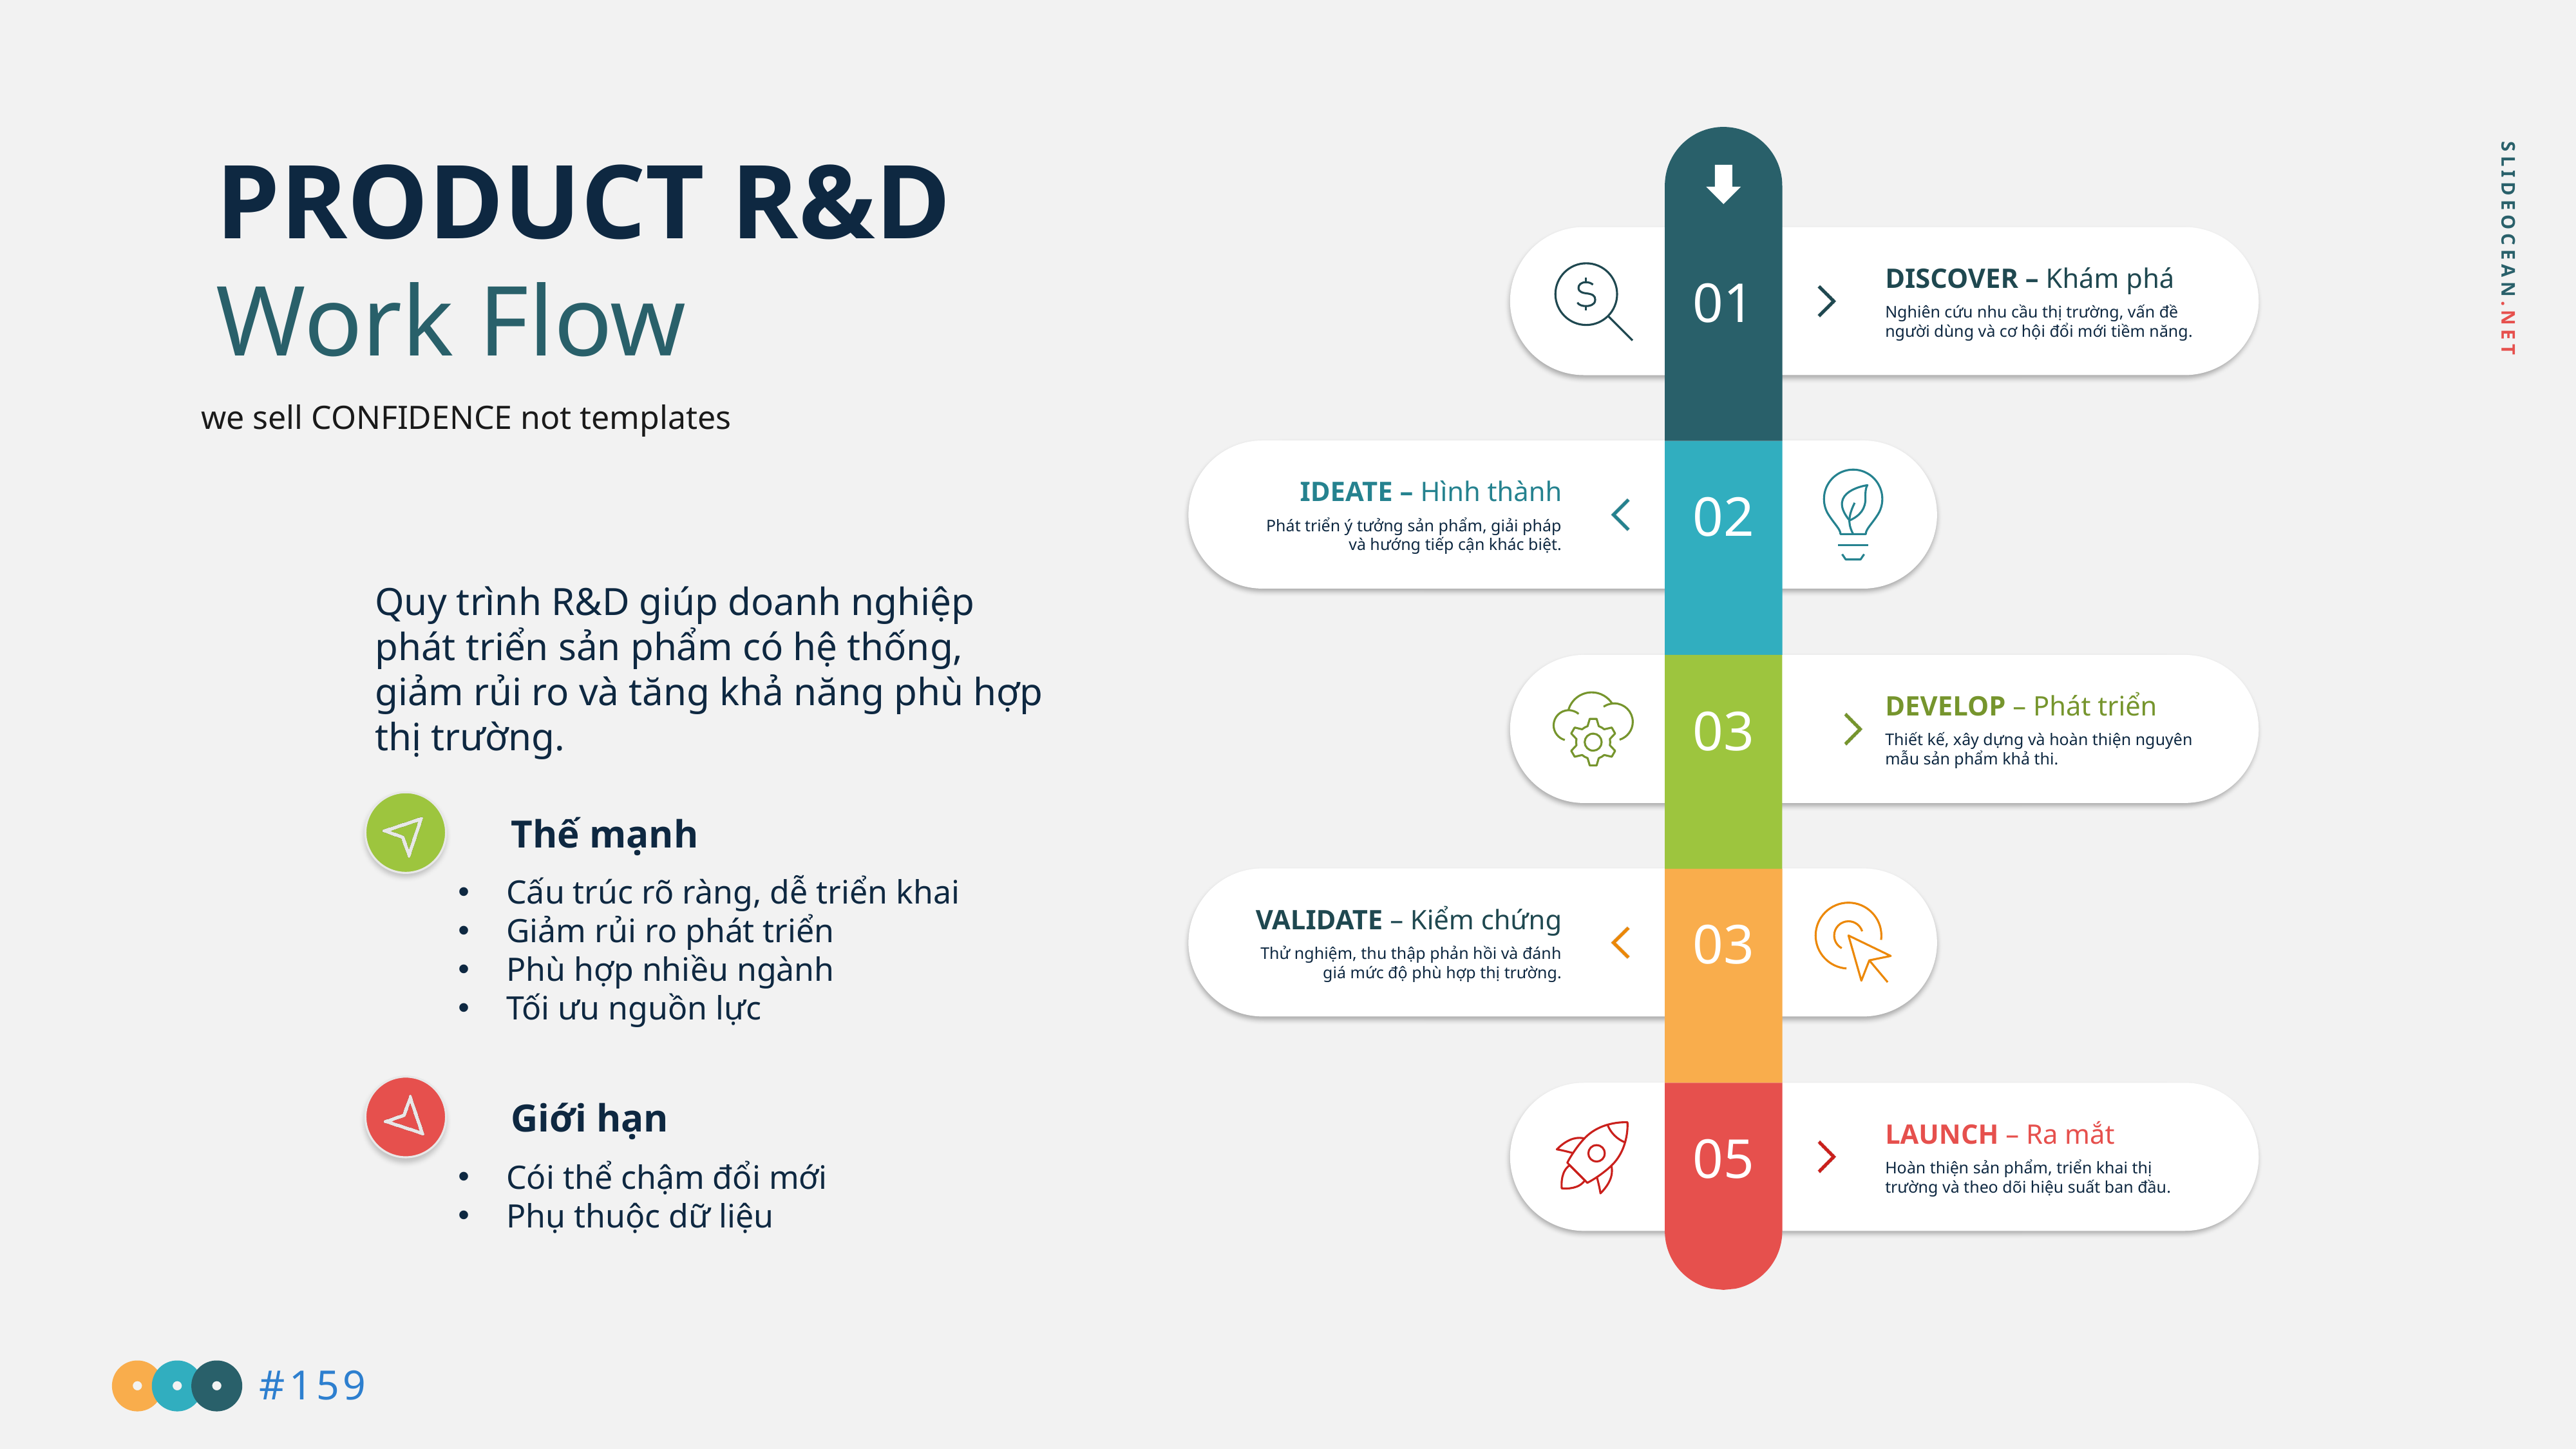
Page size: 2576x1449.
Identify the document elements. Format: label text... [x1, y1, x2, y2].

text_box Giới hạn [501, 1090, 929, 1144]
text_box Cói thể chậm đổi mới Phụ thuộc dữ liệu [448, 1152, 1080, 1239]
text_box [1187, 439, 1664, 590]
text_box Thế mạnh [501, 805, 929, 860]
text_box [1783, 867, 1938, 1018]
text_box we sell CONFIDENCE not templates [191, 392, 741, 440]
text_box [1875, 683, 2211, 774]
picture [1799, 1129, 1855, 1185]
text_box [1783, 225, 2260, 377]
text_box [1557, 1122, 1628, 1194]
text_box [1509, 1081, 1664, 1232]
text_box [1783, 439, 1938, 590]
text_box [1842, 554, 1864, 560]
text_box [1783, 654, 2260, 804]
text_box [1236, 897, 1572, 988]
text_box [365, 791, 447, 873]
text_box Cấu trúc rõ ràng, dễ triển khai Giảm rủi ro phát triển Phù hợp nhiều ngành Tối ưu nguồn lực [448, 867, 1080, 1031]
text_box [1815, 902, 1891, 983]
picture [1593, 487, 1648, 542]
picture [1825, 701, 1881, 757]
text_box [1187, 867, 1664, 1018]
text_box [1509, 654, 1664, 804]
text_box PRODUCT R&D Work Flow [206, 131, 961, 380]
picture [1799, 273, 1855, 329]
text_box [1875, 1112, 2211, 1202]
text_box #159 [259, 1359, 436, 1408]
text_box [1664, 126, 1783, 1291]
text_box [1555, 263, 1633, 341]
text_box [1824, 469, 1882, 535]
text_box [1875, 256, 2211, 346]
text_box [1509, 225, 1664, 377]
text_box [1553, 692, 1633, 766]
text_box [365, 1076, 447, 1158]
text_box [1236, 469, 1572, 560]
picture [1593, 914, 1648, 971]
text_box Quy trình R&D giúp doanh nghiệp phát triển sản phẩm có hệ thống, giảm rủi ro và tăng khả năng phù hợp thị trường. [365, 573, 1066, 763]
text_box [1783, 1081, 2260, 1232]
